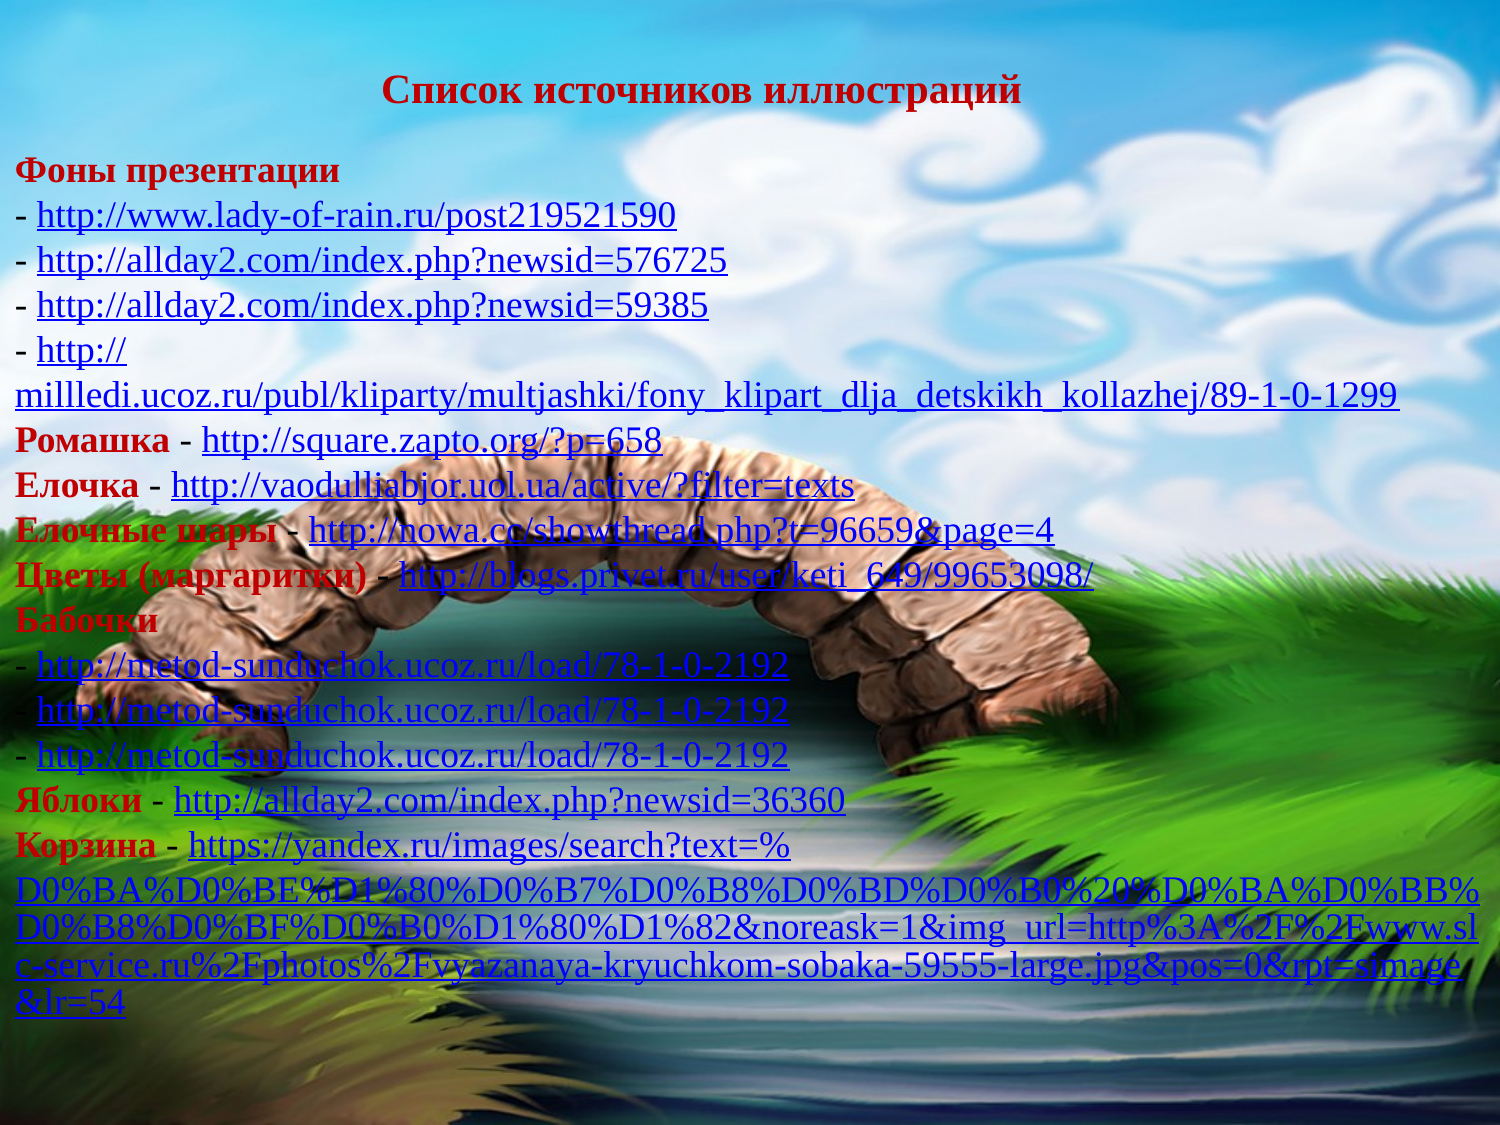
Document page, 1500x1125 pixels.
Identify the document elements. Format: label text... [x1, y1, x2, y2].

picture [0, 0, 1500, 137]
text_box Фоны презентации - http://www.lady-of-rain.ru/post219521590 - http://allday2.com/index.php?newsid=576725 - http://allday2.com/index.php?newsid=59385 - http://millledi.ucoz.ru/publ/kliparty/multjashki/fony_klipart_dlja_detskikh_kollazhej/89-1-0-1299 Ромашка - http://square.zapto.org/?p=658 Елочка - http://vaodulliabjor.uol.ua/active/?filter=texts Елочные шары - http://nowa.cc/showthread.php?t=96659&page=4 Цветы (маргаритки) - http://blogs.privet.ru/user/keti_649/99653098/ Бабочки - http://metod-sunduchok.ucoz.ru/load/78-1-0-2192 - http://metod-sunduchok.ucoz.ru/load/78-1-0-2192 - http://metod-sunduchok.ucoz.ru/load/78-1-0-2192 Яблоки - http://allday2.com/index.php?newsid=36360 Корзина - https://yandex.ru/images/search?text=%D0%BA%D0%BE%D1%80%D0%B7%D0%B8%D0%BD%D0%B0%20%D0%BA%D0%BB%D0%B8%D0%BF%D0%B0%D1%80%D1%82&noreask=1&img_url=http%3A%2F%2Fwww.slc-service.ru%2Fphotos%2Fvyazanaya-kryuchkom-sobaka-59555-large.jpg&pos=0&rpt=simage&lr=54 [0, 137, 1500, 945]
picture [0, 945, 1500, 1125]
text_box Список источников иллюстраций [366, 54, 1037, 120]
